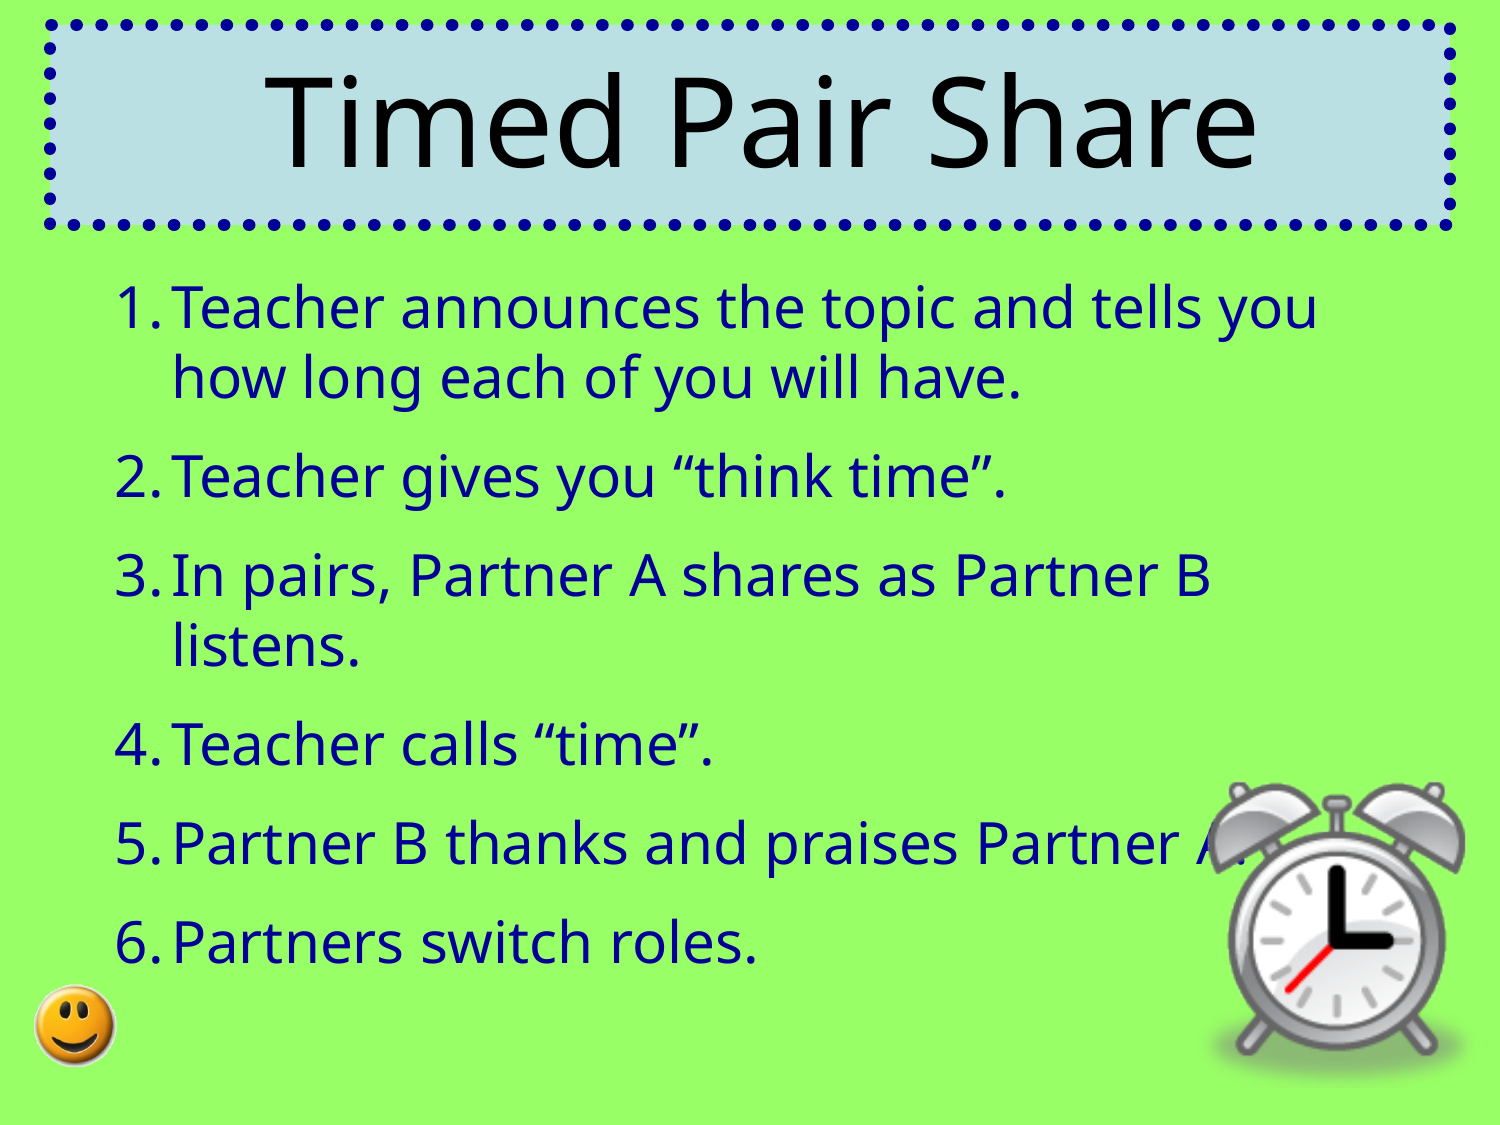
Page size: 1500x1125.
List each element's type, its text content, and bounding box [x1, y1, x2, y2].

text_box Timed Pair Share [99, 34, 1427, 200]
picture [24, 974, 126, 1076]
picture [1174, 762, 1500, 1088]
text_box [50, 24, 1450, 225]
text_box Teacher announces the topic and tells you how long each of you will have. Teacher gives you “think time”. In pairs, Partner A shares as Partner B listens. Teacher calls “time”. Partner B thanks and praises Partner A. Partners switch roles. [99, 262, 1425, 983]
